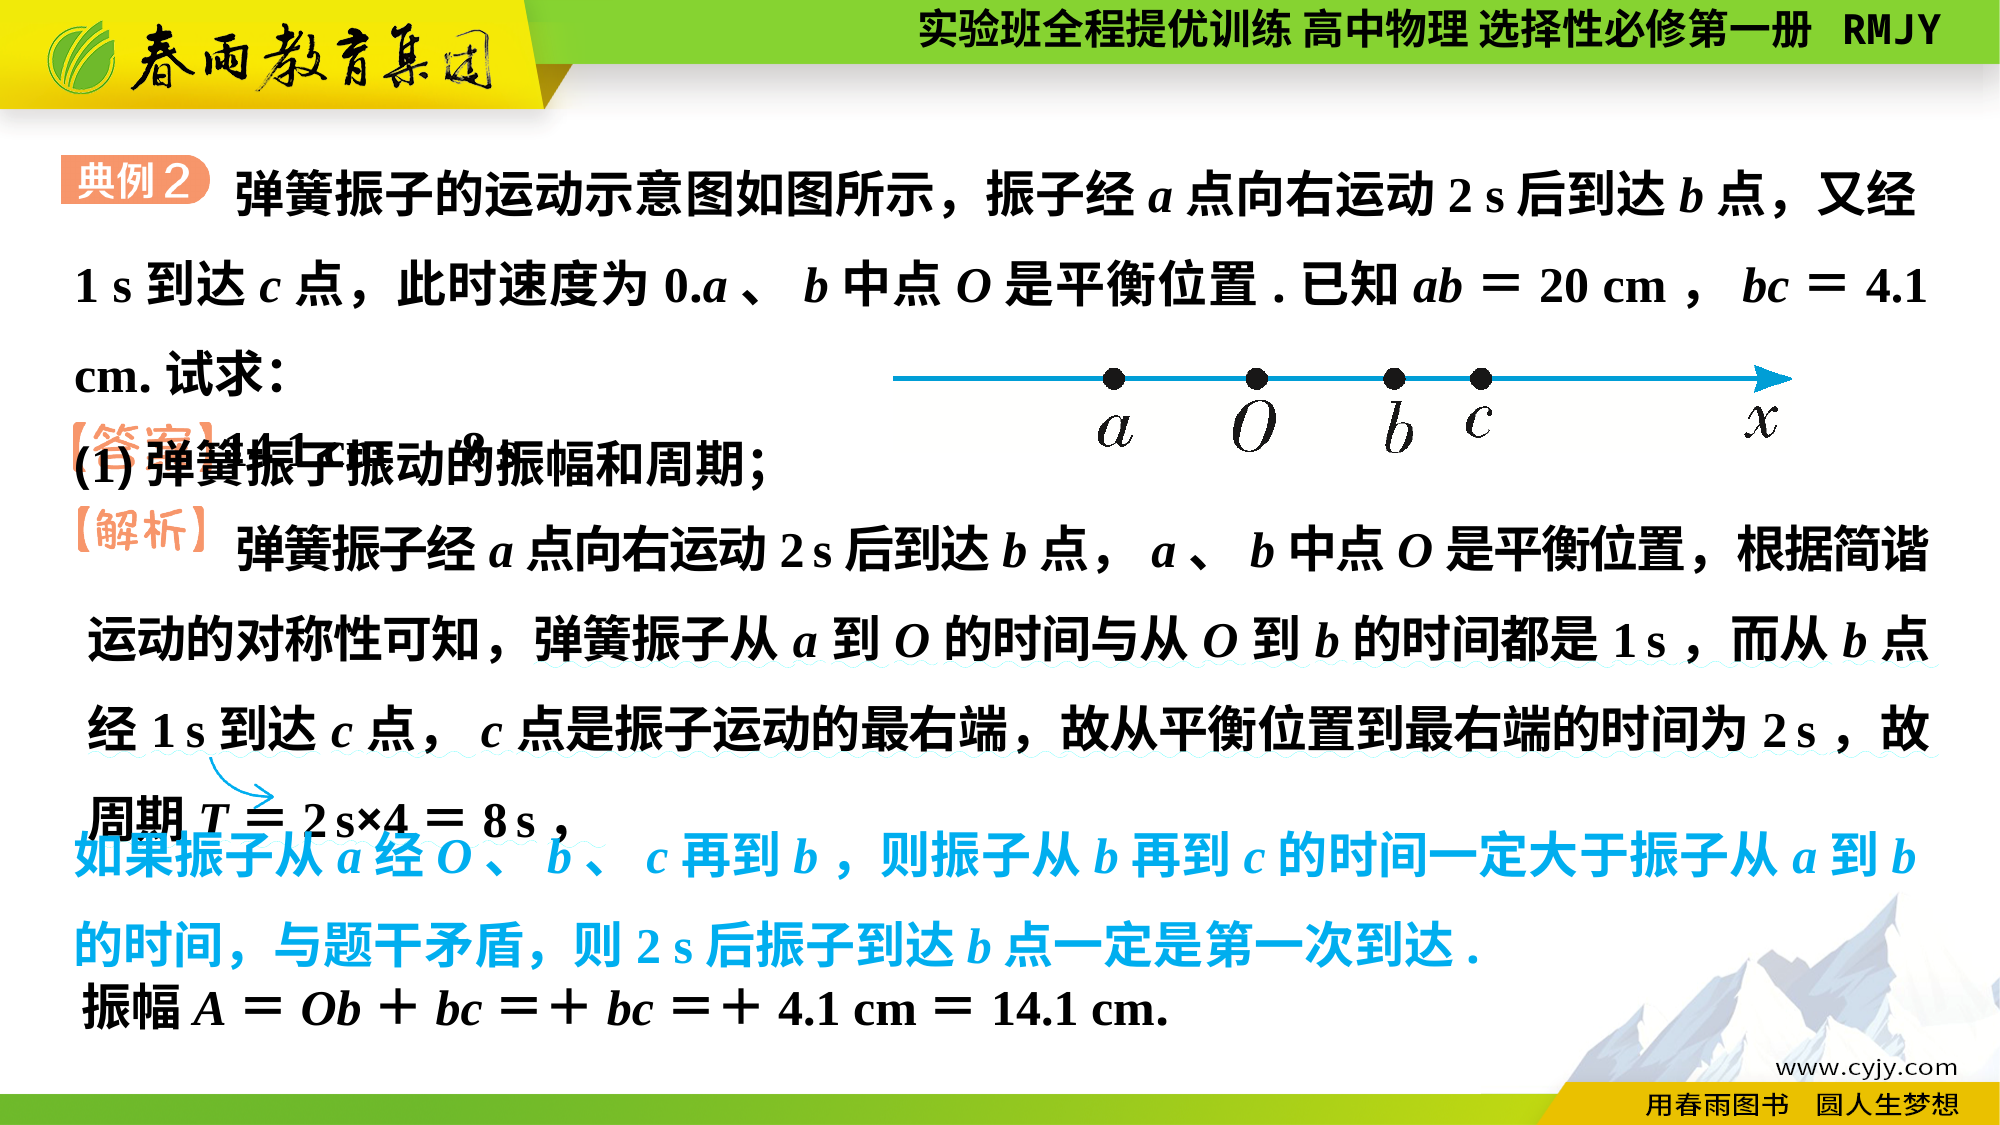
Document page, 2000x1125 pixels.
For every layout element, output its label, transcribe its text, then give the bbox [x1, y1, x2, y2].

text_box 弹簧振子经a点向右运动2 s后到达b点，a、b中点O是平衡位置，根据简谐运动的对称性可知，弹簧振子从a到O的时间与从O到b的时间都是1 s，而从b点经1 s到达c点，c点是振子运动的最右端，故从平衡位置到最右端的时间为2 s，故周期T＝2 s×4＝8 s， [73, 479, 1944, 786]
text_box 14.1 cm 8 s [208, 408, 596, 479]
picture [0, 0, 2000, 1125]
text_box 如果振子从a经O、b、c再到b，则振子从b再到c的时间一定大于振子从a到b的时间，与题干矛盾，则2 s后振子到达b点一定是第一次到达. [59, 786, 1944, 982]
list 弹簧振子的运动示意图如图所示，振子经a点向右运动2 s后到达b点，又经1 s到达c点，此时速度为0.a、b中点O是平衡位置.已知ab＝20 cm，bc＝4.1 cm.试求： (1)弹簧振子振动的振幅和周期； [59, 125, 1944, 414]
